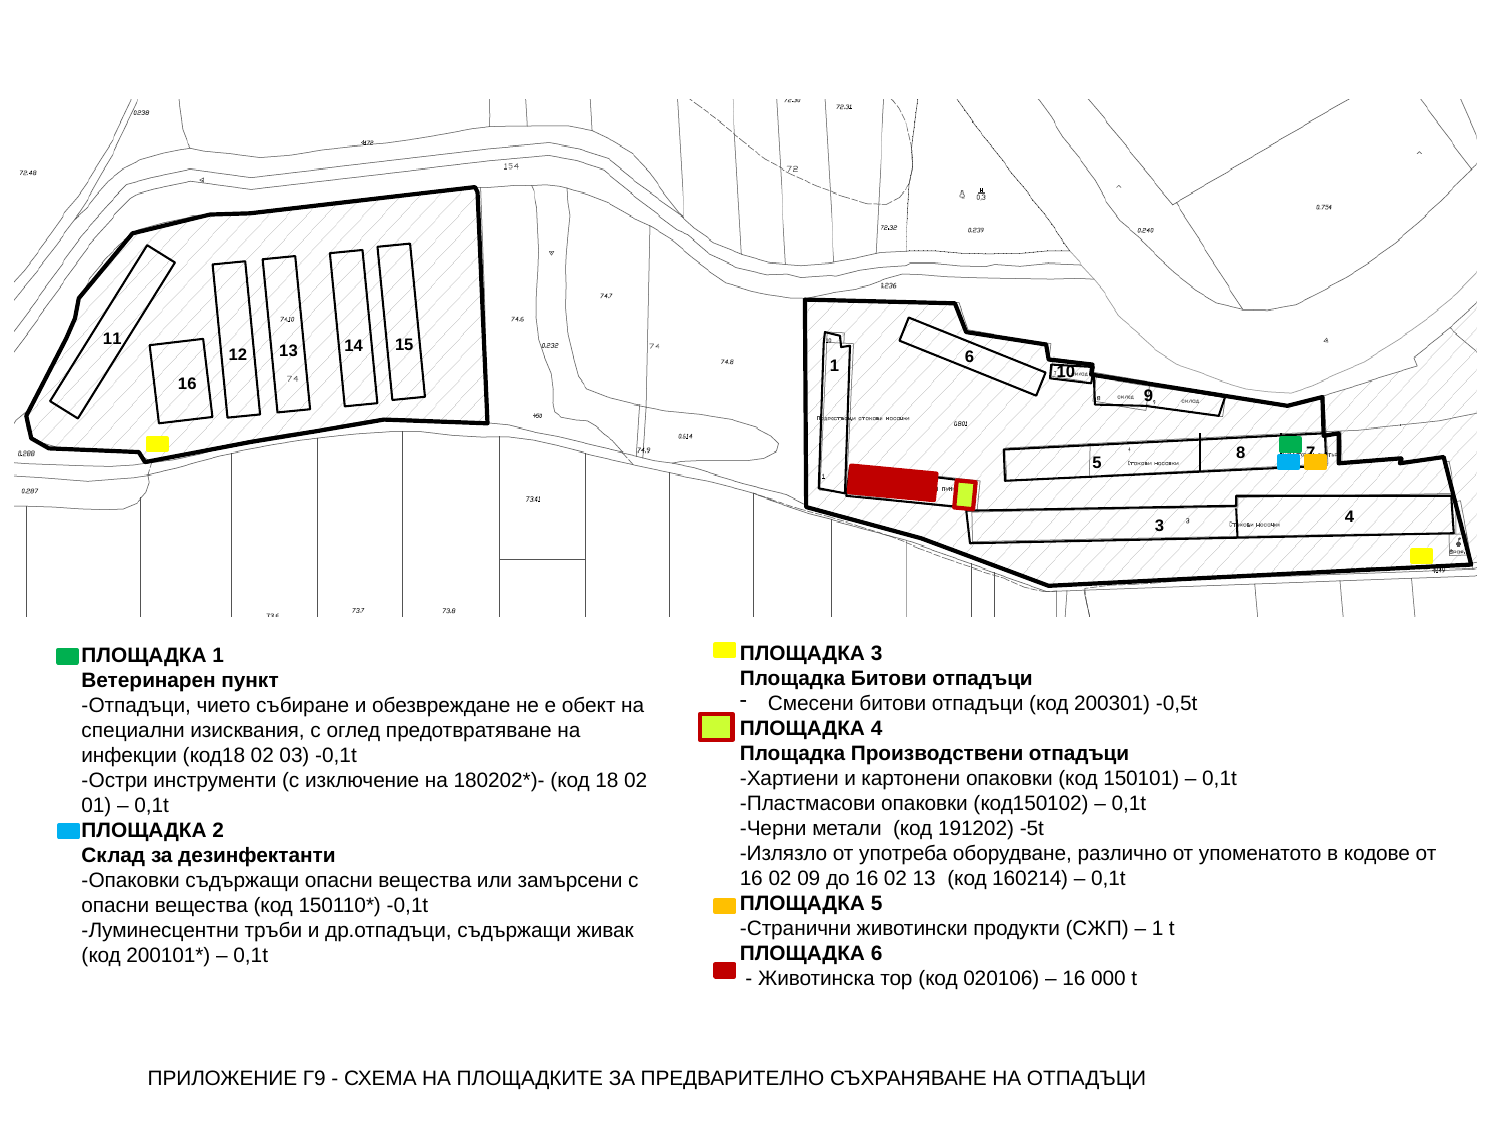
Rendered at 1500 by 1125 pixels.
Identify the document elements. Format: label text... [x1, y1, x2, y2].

text_box ПЛОЩАДКА 1 Ветеринарен пункт -Отпадъци, чието събиране и обезвреждане не е обект на специални изисквания, с оглед предотвратяване на инфекции (код18 02 03) -0,1t -Остри инструменти (с изключение на 180202*)- (код 18 02 01) – 0,1t ПЛОЩАДКА 2 Склад за дезинфектанти -Опаковки съдържащи опасни вещества или замърсени с опасни вещества (код 150110*) -0,1t -Луминесцентни тръби и др.отпадъци, съдържащи живак (код 200101*) – 0,1t [66, 634, 663, 974]
text_box [713, 962, 736, 979]
text_box ПРИЛОЖЕНИЕ Г9 - СХЕМА НА ПЛОЩАДКИТЕ ЗА ПРЕДВАРИТЕЛНО СЪХРАНЯВАНЕ НА ОТПАДЪЦИ [74, 1057, 1219, 1097]
text_box ПЛОЩАДКА 3 Площадка Битови отпадъци Смесени битови отпадъци (код 200301) -0,5t ПЛОЩАДКА 4 Площадка Производствени отпадъци -Хартиени и картонени опаковки (код 150101) – 0,1t -Пластмасови опаковки (код150102) – 0,1t -Черни метали (код 191202) -5t -Излязло от употреба оборудване, различно от упоменатото в кодове от 16 02 09 до 16 02 13 (код 160214) – 0,1t ПЛОЩАДКА 5 -Странични животински продукти (СЖП) – 1 t ПЛОЩАДКА 6 - Животинска тор (код 020106) – 16 000 t [724, 632, 1488, 997]
text_box [698, 712, 735, 742]
text_box [57, 823, 80, 839]
picture [14, 99, 1478, 617]
text_box [713, 898, 736, 914]
text_box [56, 648, 79, 665]
text_box [713, 642, 736, 658]
